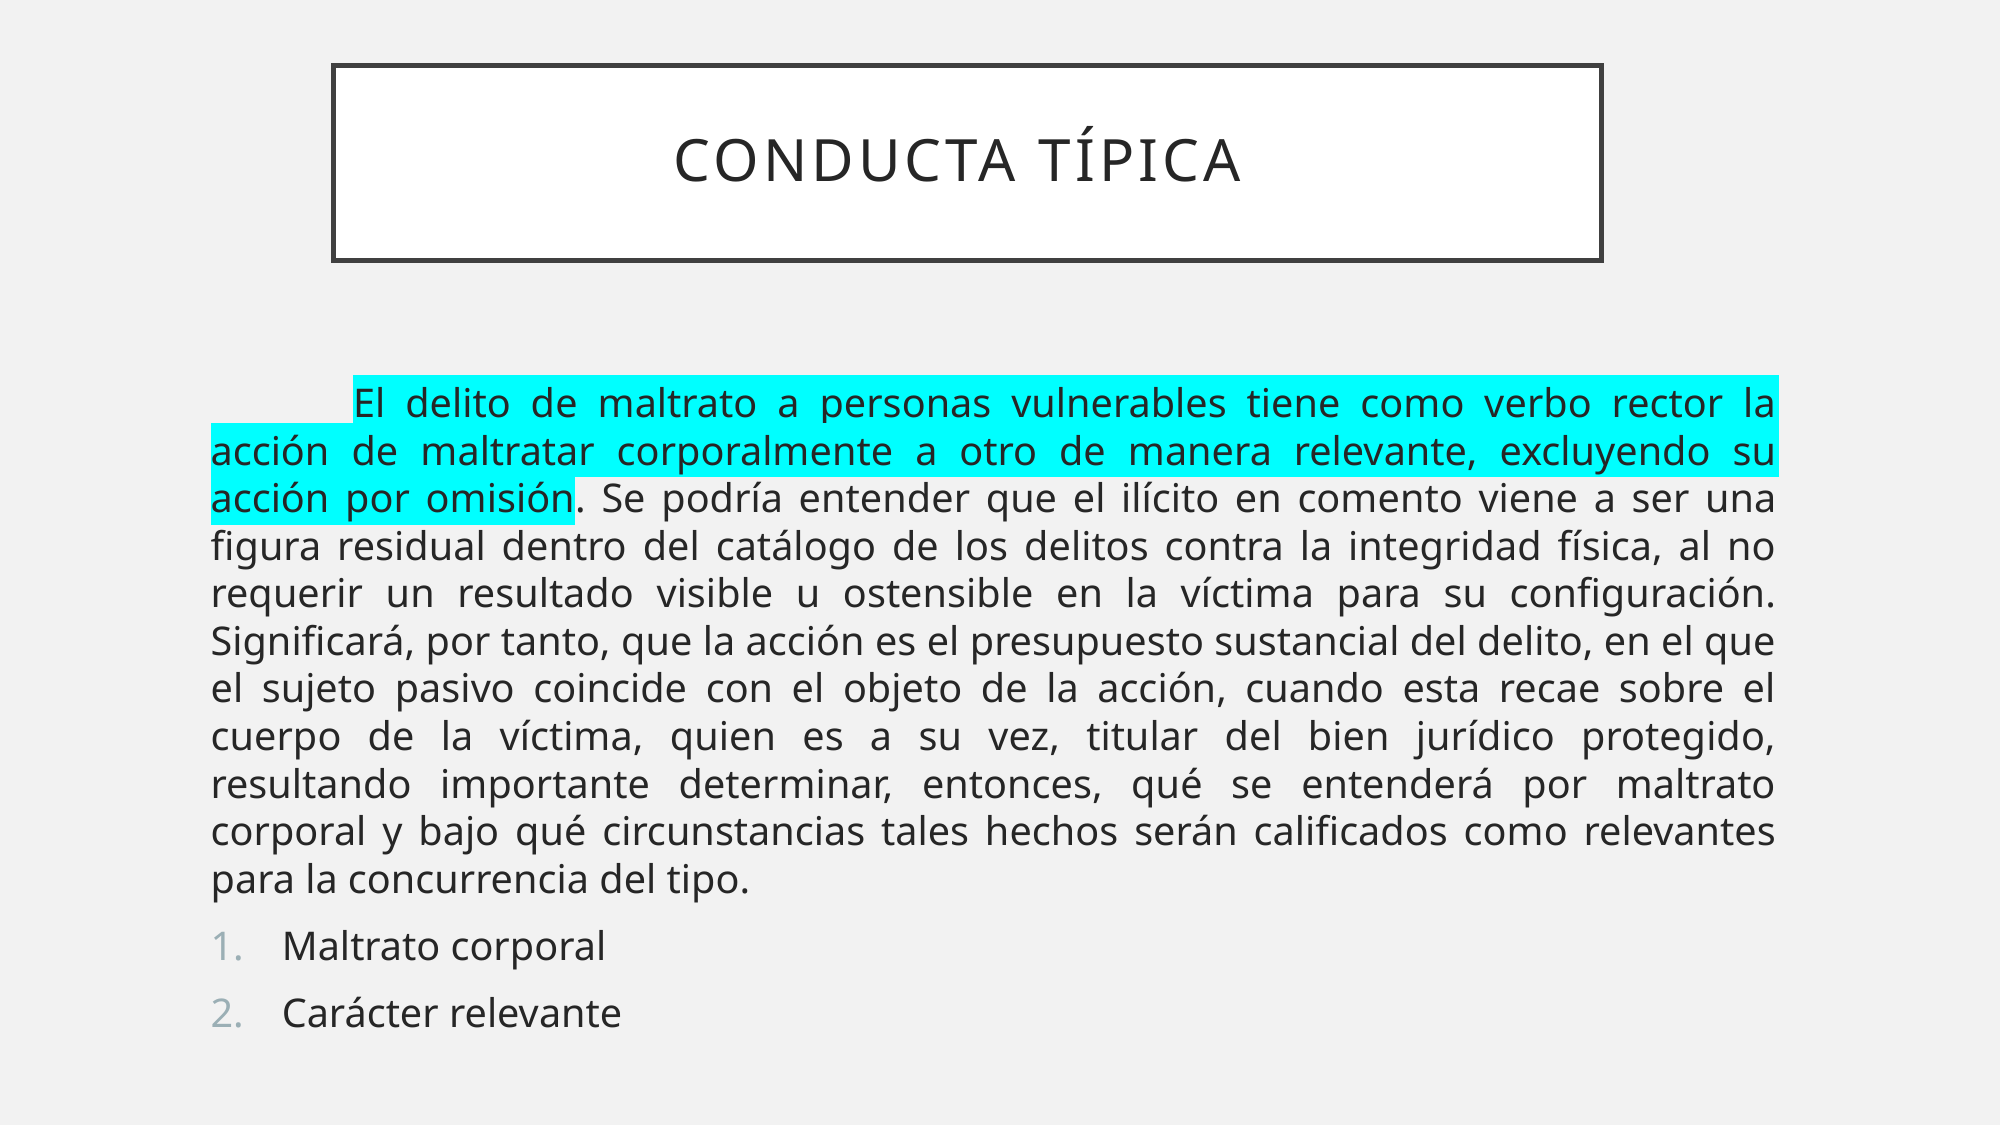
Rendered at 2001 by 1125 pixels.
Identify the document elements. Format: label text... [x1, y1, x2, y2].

list El delito de maltrato a personas vulnerables tiene como verbo rector la acción de maltratar corporalmente a otro de manera relevante, excluyendo su acción por omisión. Se podría entender que el ilícito en comento viene a ser una figura residual dentro del catálogo de los delitos contra la integridad física, al no requerir un resultado visible u ostensible en la víctima para su configuración. Significará, por tanto, que la acción es el presupuesto sustancial del delito, en el que el sujeto pasivo coincide con el objeto de la acción, cuando esta recae sobre el cuerpo de la víctima, quien es a su vez, titular del bien jurídico protegido, resultando importante determinar, entonces, qué se entenderá por maltrato corporal y bajo qué circunstancias tales hechos serán calificados como relevantes para la concurrencia del tipo. Maltrato corporal Carácter relevante [195, 308, 1794, 1050]
title Conducta típica [331, 63, 1604, 263]
